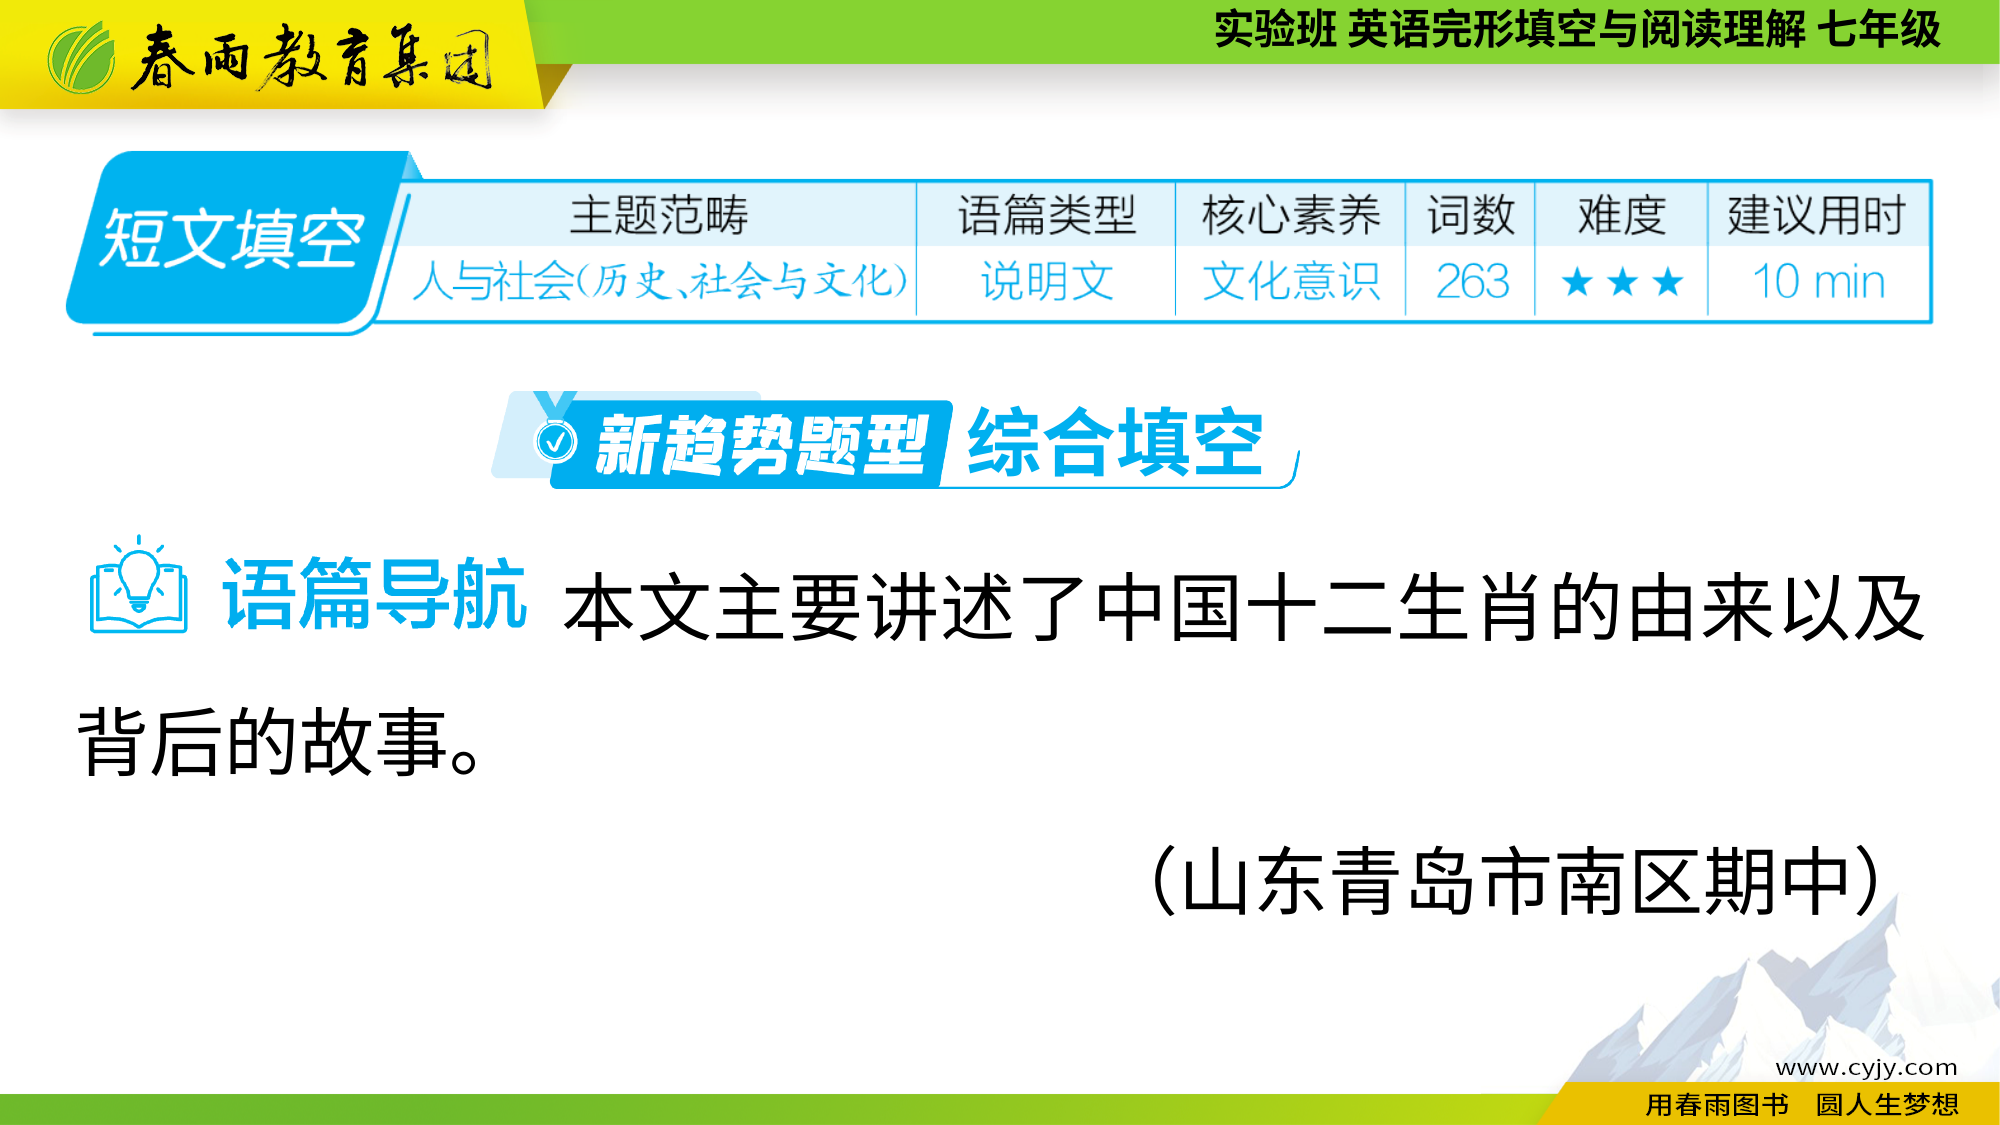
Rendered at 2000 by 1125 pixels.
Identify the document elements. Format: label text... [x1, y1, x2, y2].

list 本文主要讲述了中国十二生肖的由来以及背后的故事。 [59, 507, 1944, 779]
text_box （山东青岛市南区期中） [834, 782, 1944, 933]
picture [0, 0, 2000, 1125]
